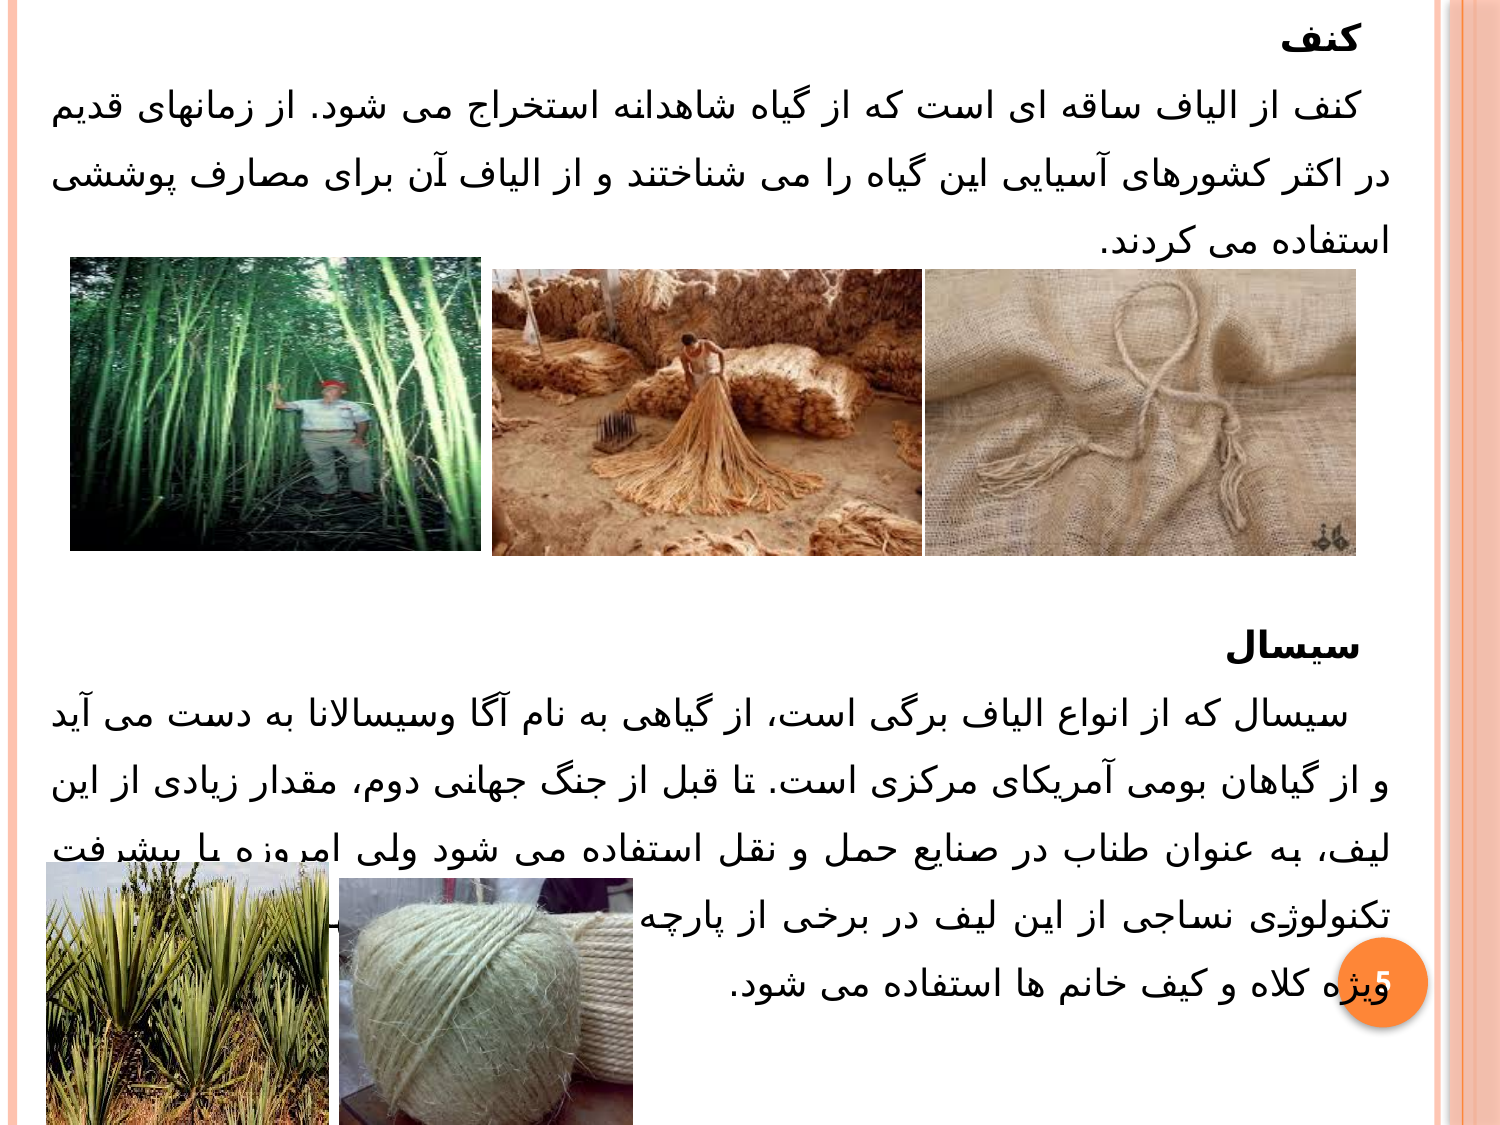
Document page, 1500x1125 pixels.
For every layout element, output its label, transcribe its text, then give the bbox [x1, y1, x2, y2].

text_box کنف کنف از الیاف ساقه ای است که از گیاه شاهدانه استخراج می شود. از زمانهای قدیم در اکثر کشورهای آسیایی این گیاه را می شناختند و از الیاف آن برای مصارف پوششی استفاده می کردند. سیسال سیسال که از انواع الیاف برگی است، از گیاهی به نام آگا وسیسالانا به دست می آید و از گیاهان بومی آمریکای مرکزی است. تا قبل از جنگ جهانی دوم، مقدار زیادی از این لیف، به عنوان طناب در صنایع حمل و نقل استفاده می شود ولی امروزه با پیشرفت تکنولوژی نساجی از این لیف در برخی از پارچه های تزیینی و قالیها و موکت ها و به ویژه کلاه و کیف خانم ها استفاده می شود. [35, 0, 1407, 1072]
picture [69, 257, 481, 552]
picture [491, 268, 923, 556]
picture [339, 878, 634, 1125]
picture [925, 268, 1356, 556]
picture [46, 861, 329, 1125]
slide_number 5 [1333, 940, 1434, 1027]
